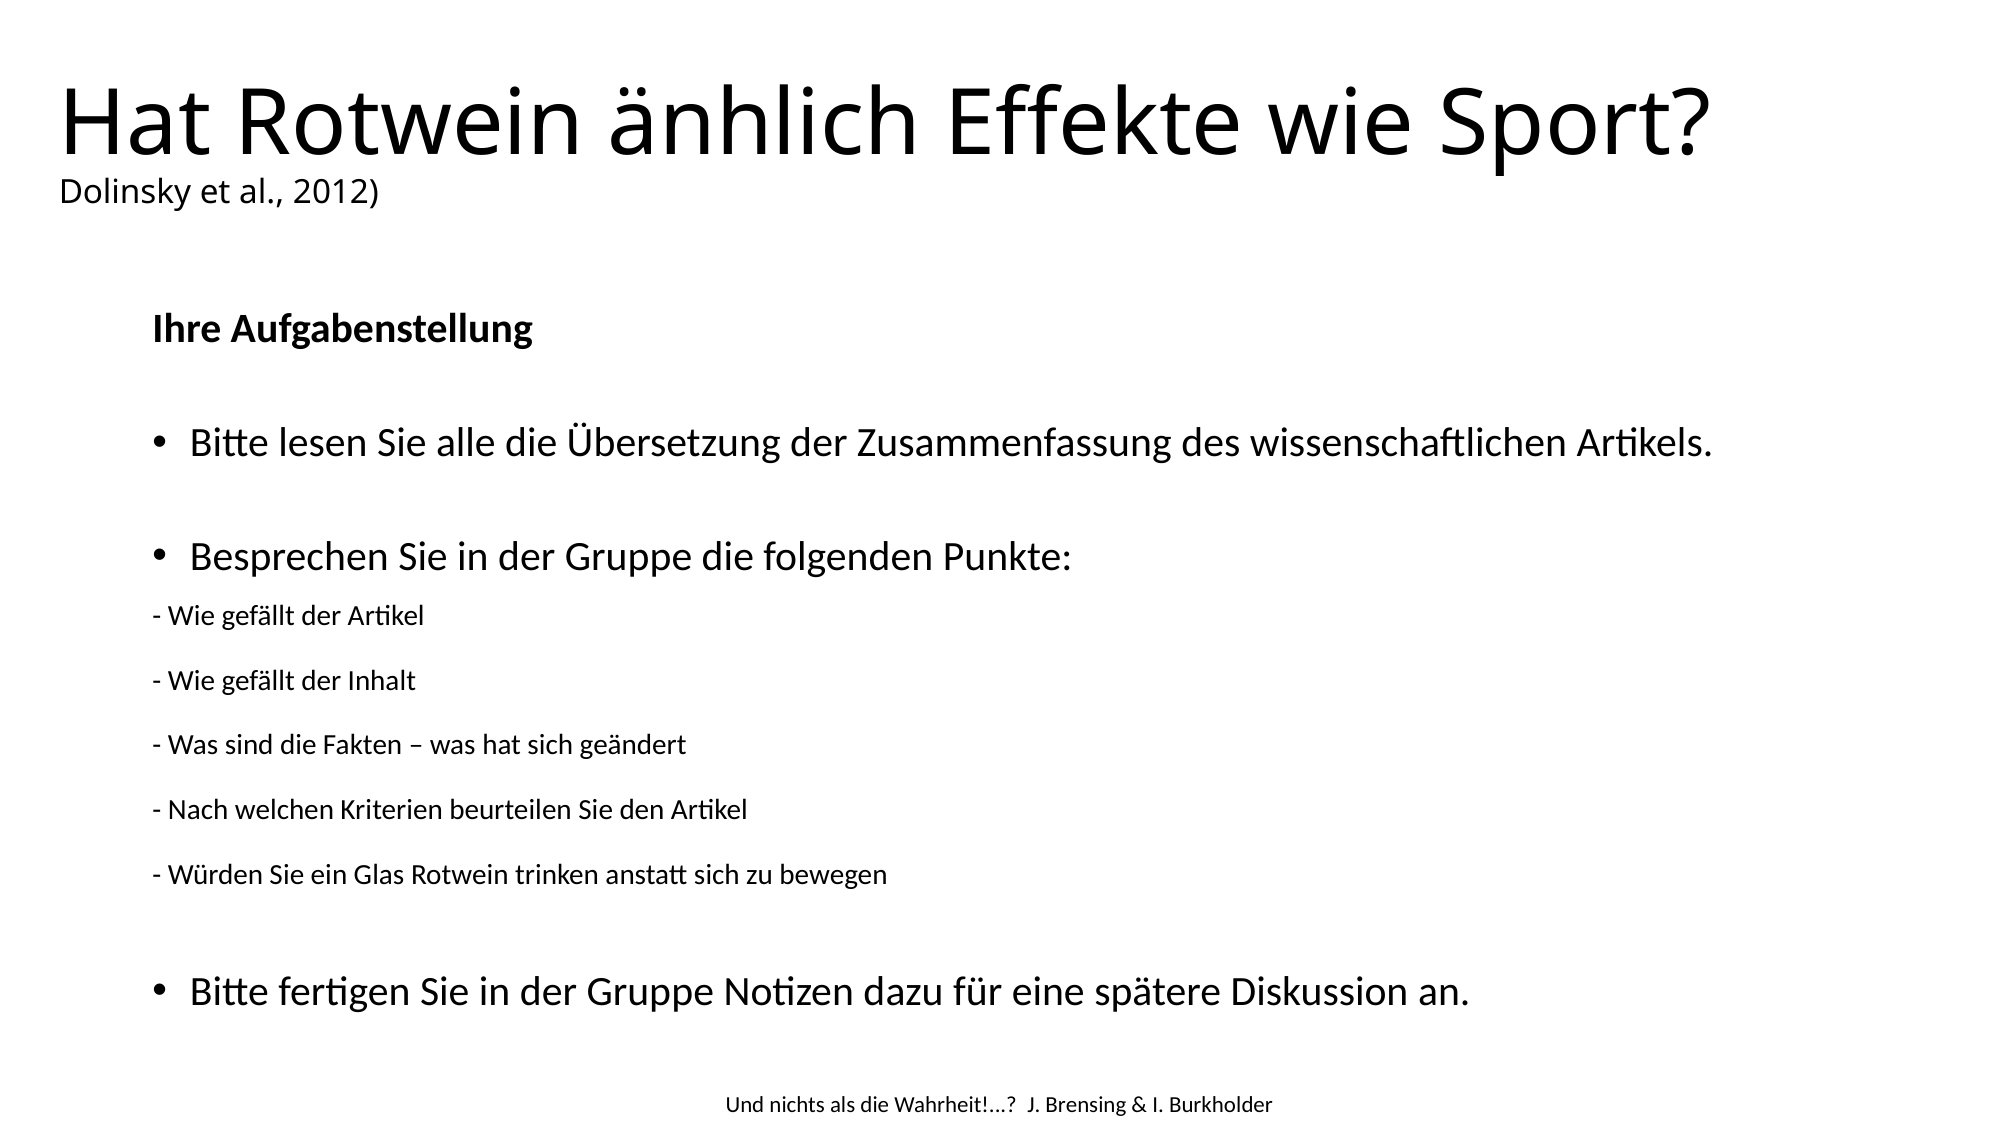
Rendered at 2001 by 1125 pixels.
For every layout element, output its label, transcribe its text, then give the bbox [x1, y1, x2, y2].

title Hat Rotwein änhlich Effekte wie Sport?Dolinsky et al., 2012) [43, 65, 1781, 220]
list Ihre Aufgabenstellung Bitte lesen Sie alle die Übersetzung der Zusammenfassung des wissenschaftlichen Artikels. Besprechen Sie in der Gruppe die folgenden Punkte: - Wie gefällt der Artikel - Wie gefällt der Inhalt - Was sind die Fakten – was hat sich geändert - Nach welchen Kriterien beurteilen Sie den Artikel - Würden Sie ein Glas Rotwein trinken anstatt sich zu bewegen Bitte fertigen Sie in der Gruppe Notizen dazu für eine spätere Diskussion an. [137, 299, 1863, 1014]
text_box Und nichts als die Wahrheit!...? J. Brensing & I. Burkholder [710, 1082, 1289, 1125]
